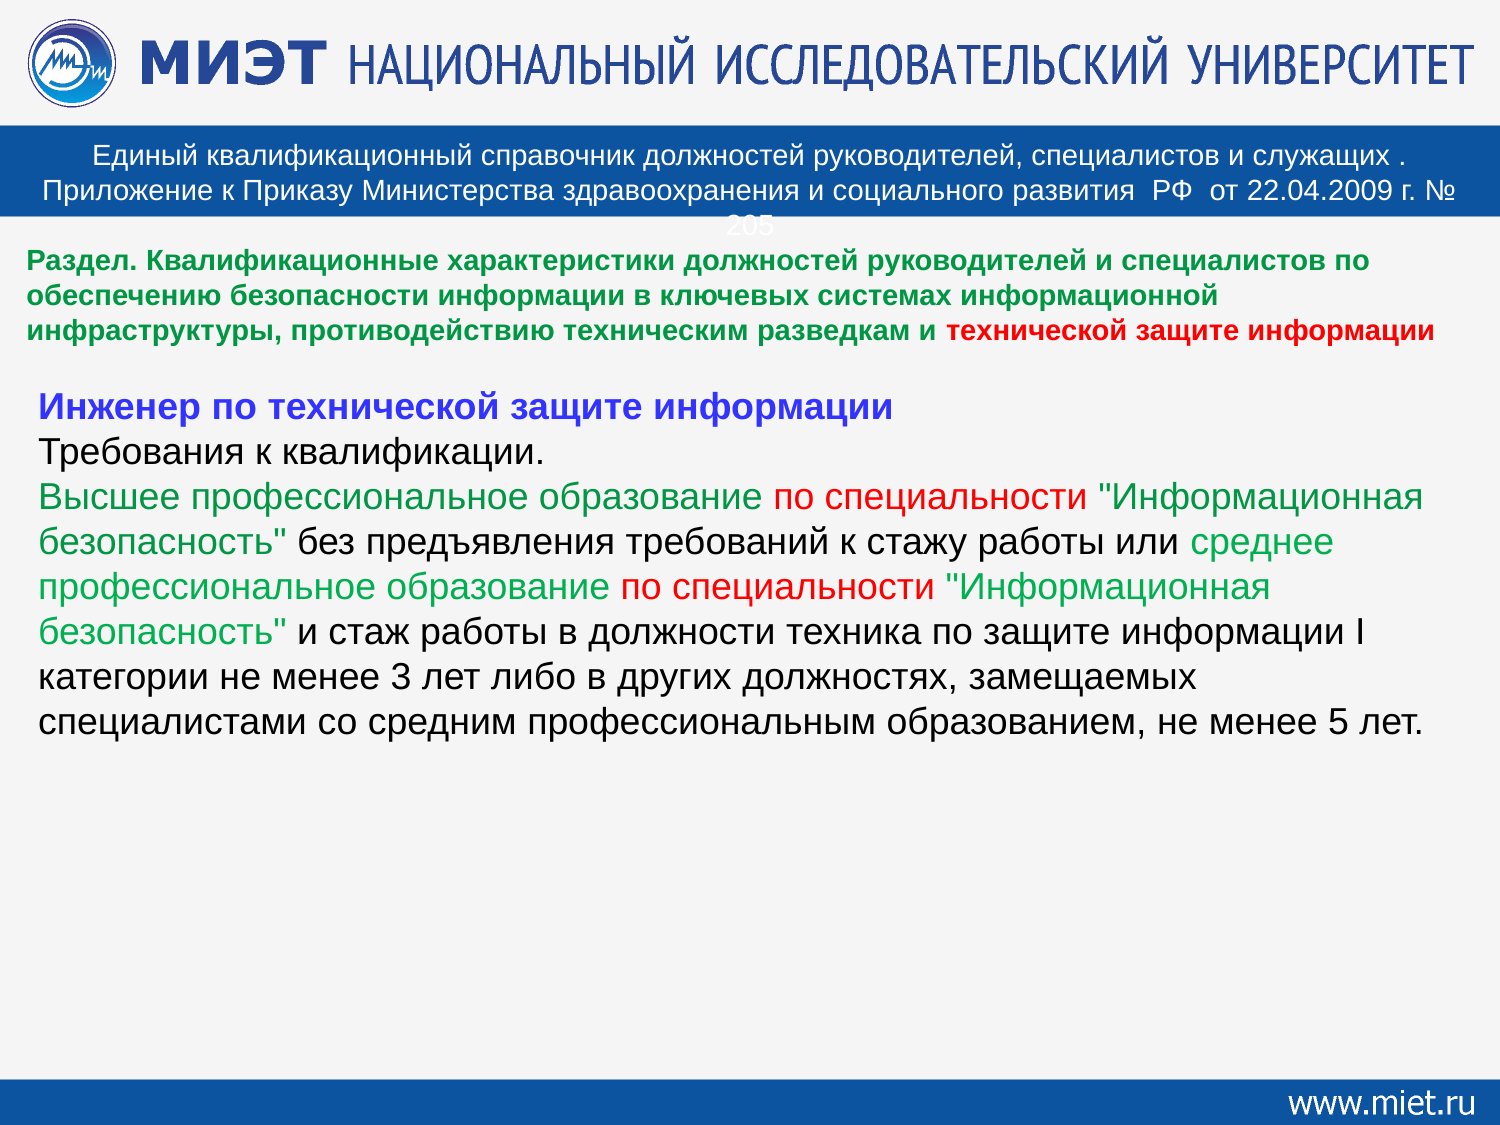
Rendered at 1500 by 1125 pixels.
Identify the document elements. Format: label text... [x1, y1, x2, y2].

text_box Инженер по технической защите информации Требования к квалификации. Высшее профессиональное образование по специальности "Информационная безопасность" без предъявления требований к стажу работы или среднее профессиональное образование по специальности "Информационная безопасность" и стаж работы в должности техника по защите информации I категории не менее 3 лет либо в других должностях, замещаемых специалистами со средним профессиональным образованием, не менее 5 лет. [23, 374, 1477, 750]
text_box Раздел. Квалификационные характеристики должностей руководителей и специалистов по обеспечению безопасности информации в ключевых системах информационной инфраструктуры, противодействию техническим разведкам и технической защите информации [11, 249, 1489, 354]
picture [0, 249, 1500, 1125]
picture [0, 0, 1500, 128]
text_box Единый квалификационный справочник должностей руководителей, специалистов и служащих . Приложение к Приказу Министерства здравоохранения и социального развития РФ от 22.04.2009 г. № 205 [0, 128, 1500, 249]
